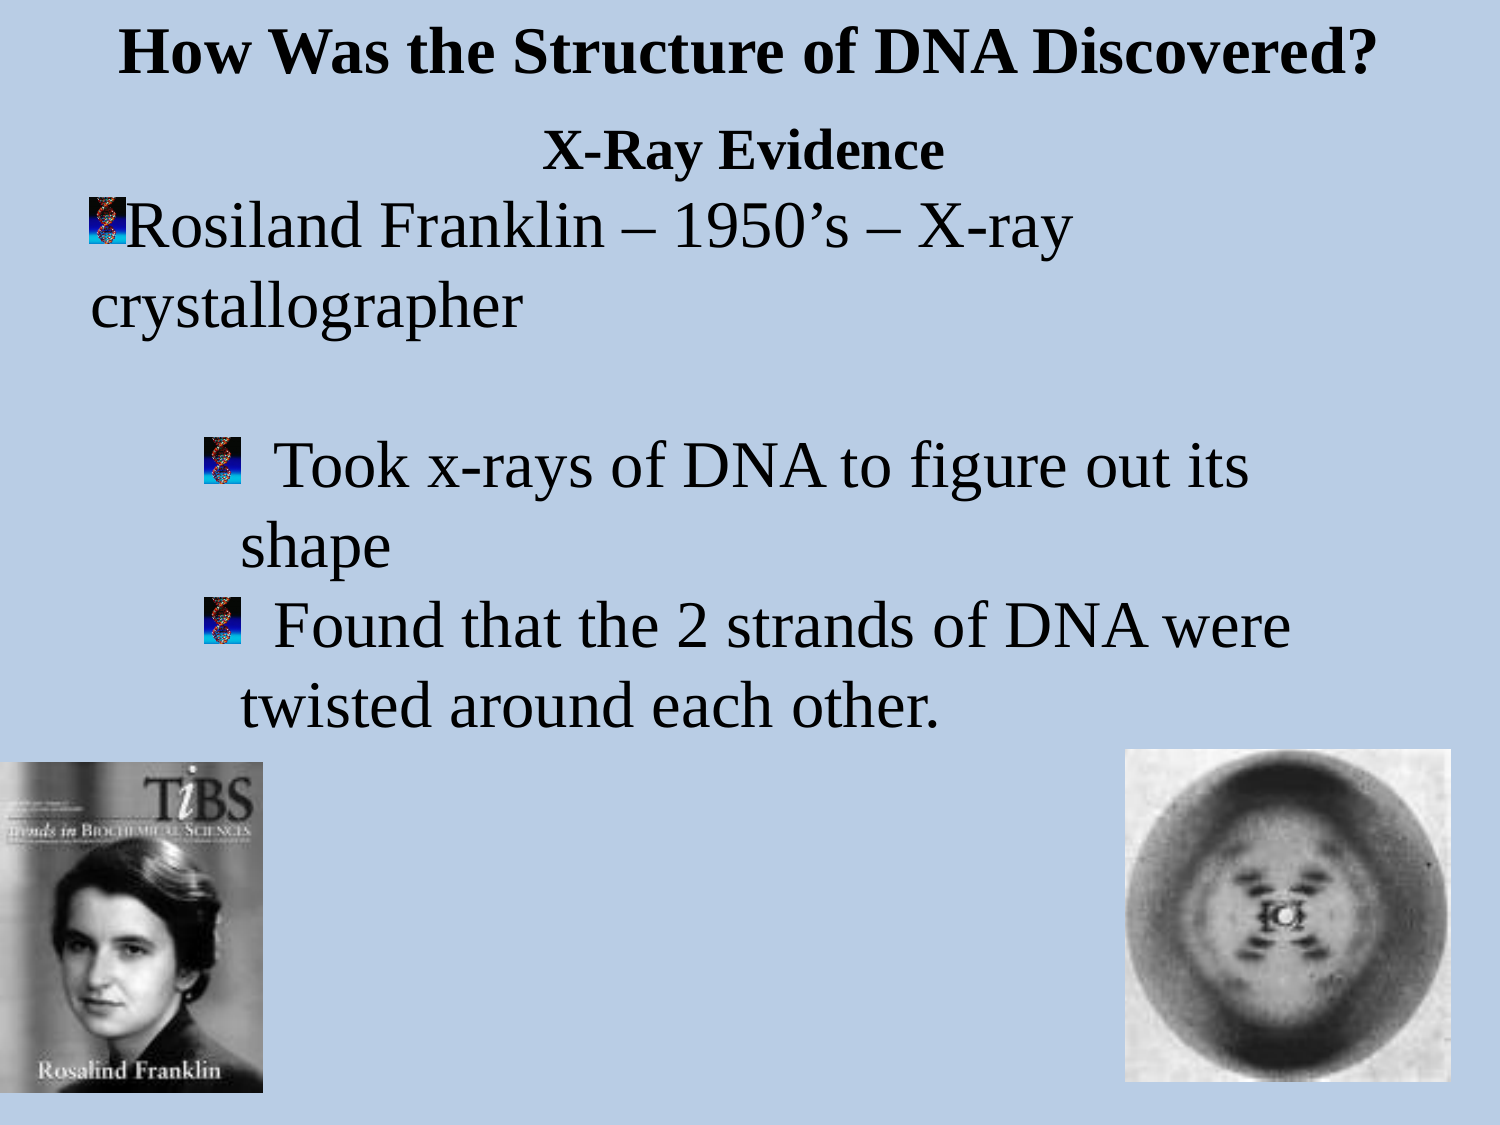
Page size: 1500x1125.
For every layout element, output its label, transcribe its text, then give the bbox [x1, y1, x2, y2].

picture [1124, 749, 1451, 1082]
picture [204, 437, 241, 484]
picture [89, 197, 126, 244]
picture [204, 597, 241, 644]
text_box X-Ray Evidence Rosiland Franklin – 1950’s – X-ray crystallographer Took x-rays of DNA to figure out its shape Found that the 2 strands of DNA were twisted around each other. [74, 103, 1413, 748]
picture [0, 762, 263, 1093]
text_box How Was the Structure of DNA Discovered? [0, 0, 1500, 95]
